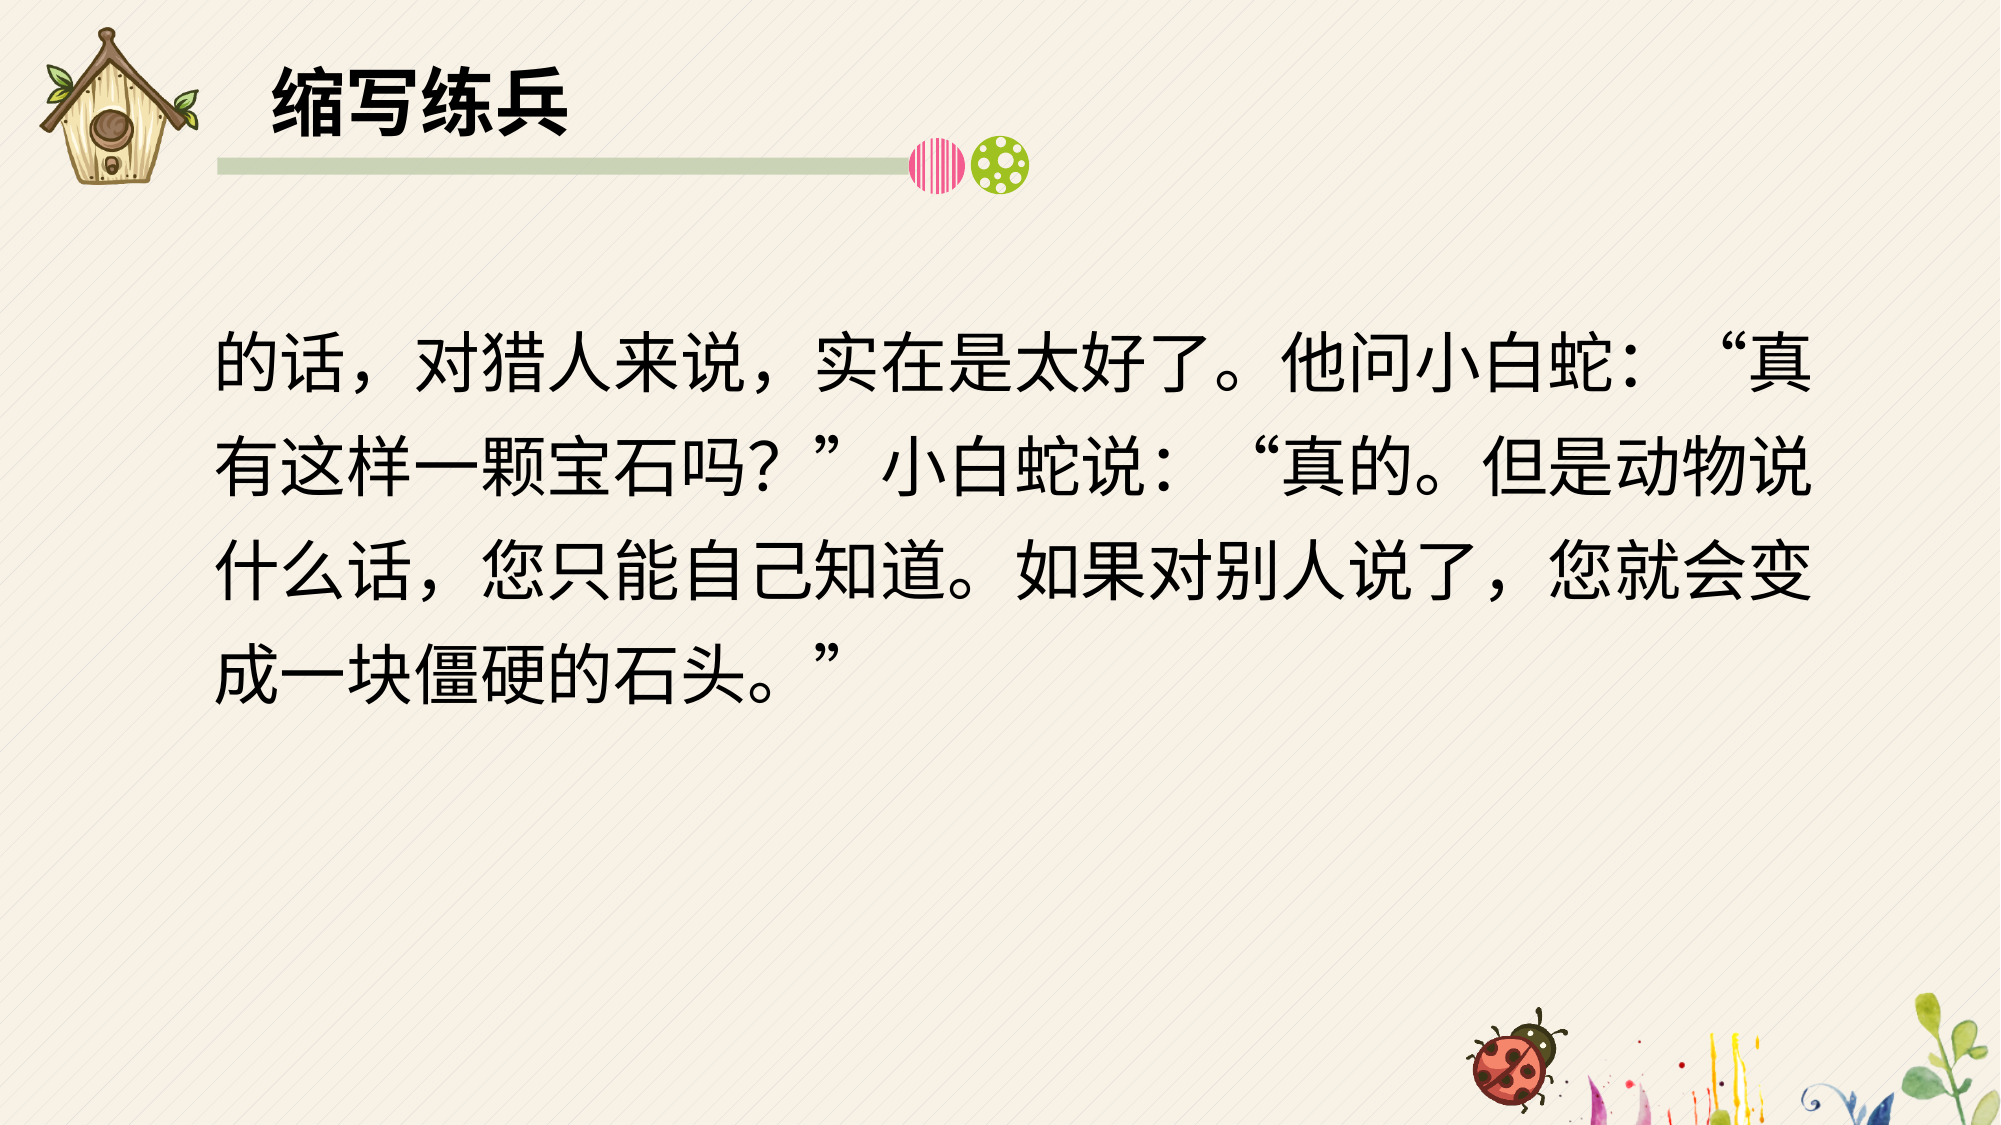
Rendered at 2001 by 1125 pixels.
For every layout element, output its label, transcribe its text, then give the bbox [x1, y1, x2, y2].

picture [1374, 827, 2001, 1125]
text_box 的话，对猎人来说，实在是太好了。他问小白蛇：“真有这样一颗宝石吗？”小白蛇说：“真的。但是动物说什么话，您只能自己知道。如果对别人说了，您就会变成一块僵硬的石头。” [198, 289, 1838, 811]
text_box [970, 135, 1030, 195]
text_box 缩写练兵 [256, 48, 586, 137]
picture [39, 27, 199, 185]
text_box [217, 137, 965, 195]
